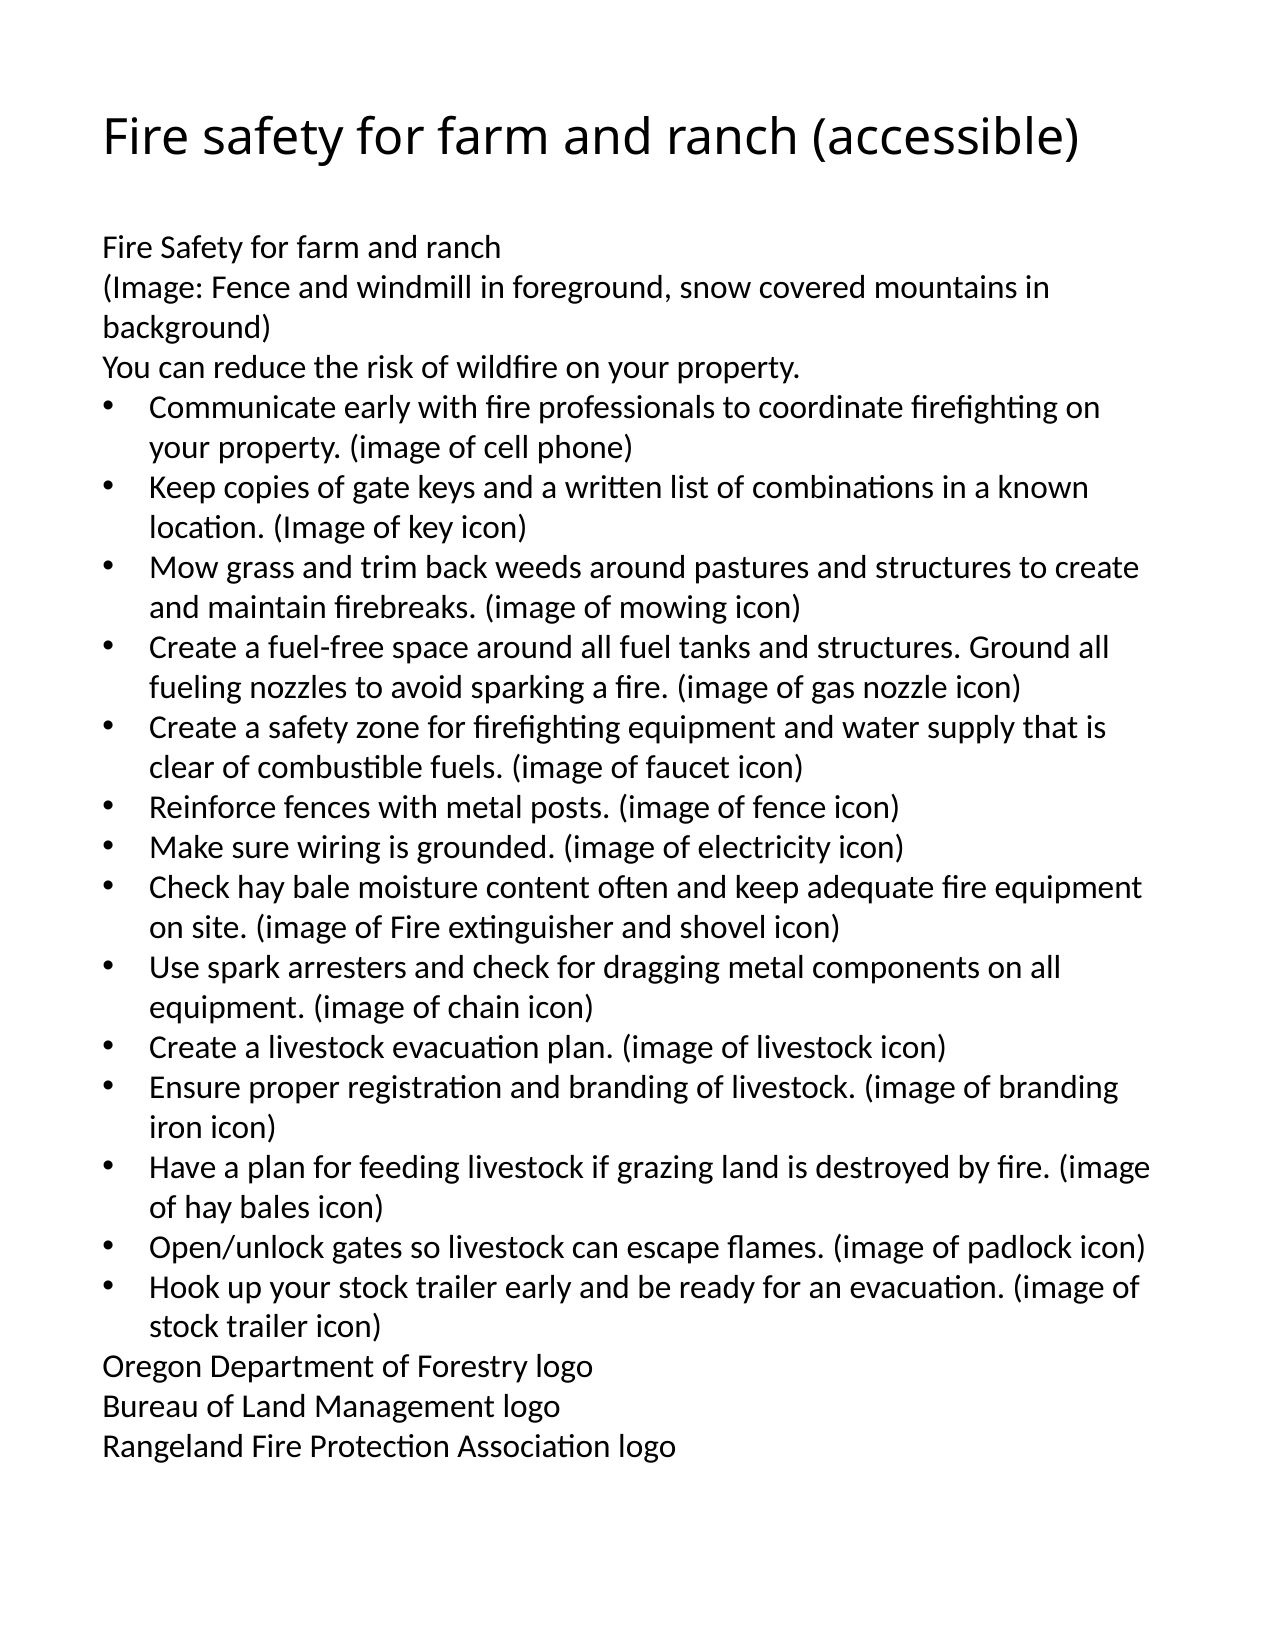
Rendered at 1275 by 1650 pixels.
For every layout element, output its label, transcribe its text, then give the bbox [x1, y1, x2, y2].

text_box Fire Safety for farm and ranch (Image: Fence and windmill in foreground, snow covered mountains in background) You can reduce the risk of wildfire on your property. Communicate early with fire professionals to coordinate firefighting on your property. (image of cell phone) Keep copies of gate keys and a written list of combinations in a known location. (Image of key icon) Mow grass and trim back weeds around pastures and structures to create and maintain firebreaks. (image of mowing icon) Create a fuel-free space around all fuel tanks and structures. Ground all fueling nozzles to avoid sparking a fire. (image of gas nozzle icon) Create a safety zone for firefighting equipment and water supply that is clear of combustible fuels. (image of faucet icon) Reinforce fences with metal posts. (image of fence icon) Make sure wiring is grounded. (image of electricity icon) Check hay bale moisture content often and keep adequate fire equipment on site. (image of Fire extinguisher and shovel icon) Use spark arresters and check for dragging metal components on all equipment. (image of chain icon) Create a livestock evacuation plan. (image of livestock icon) Ensure proper registration and branding of livestock. (image of branding iron icon) Have a plan for feeding livestock if grazing land is destroyed by fire. (image of hay bales icon) Open/unlock gates so livestock can escape flames. (image of padlock icon) Hook up your stock trailer early and be ready for an evacuation. (image of stock trailer icon) Oregon Department of Forestry logo Bureau of Land Management logo Rangeland Fire Protection Association logo [87, 217, 1173, 1512]
title Fire safety for farm and ranch (accessible) [87, 87, 1188, 189]
